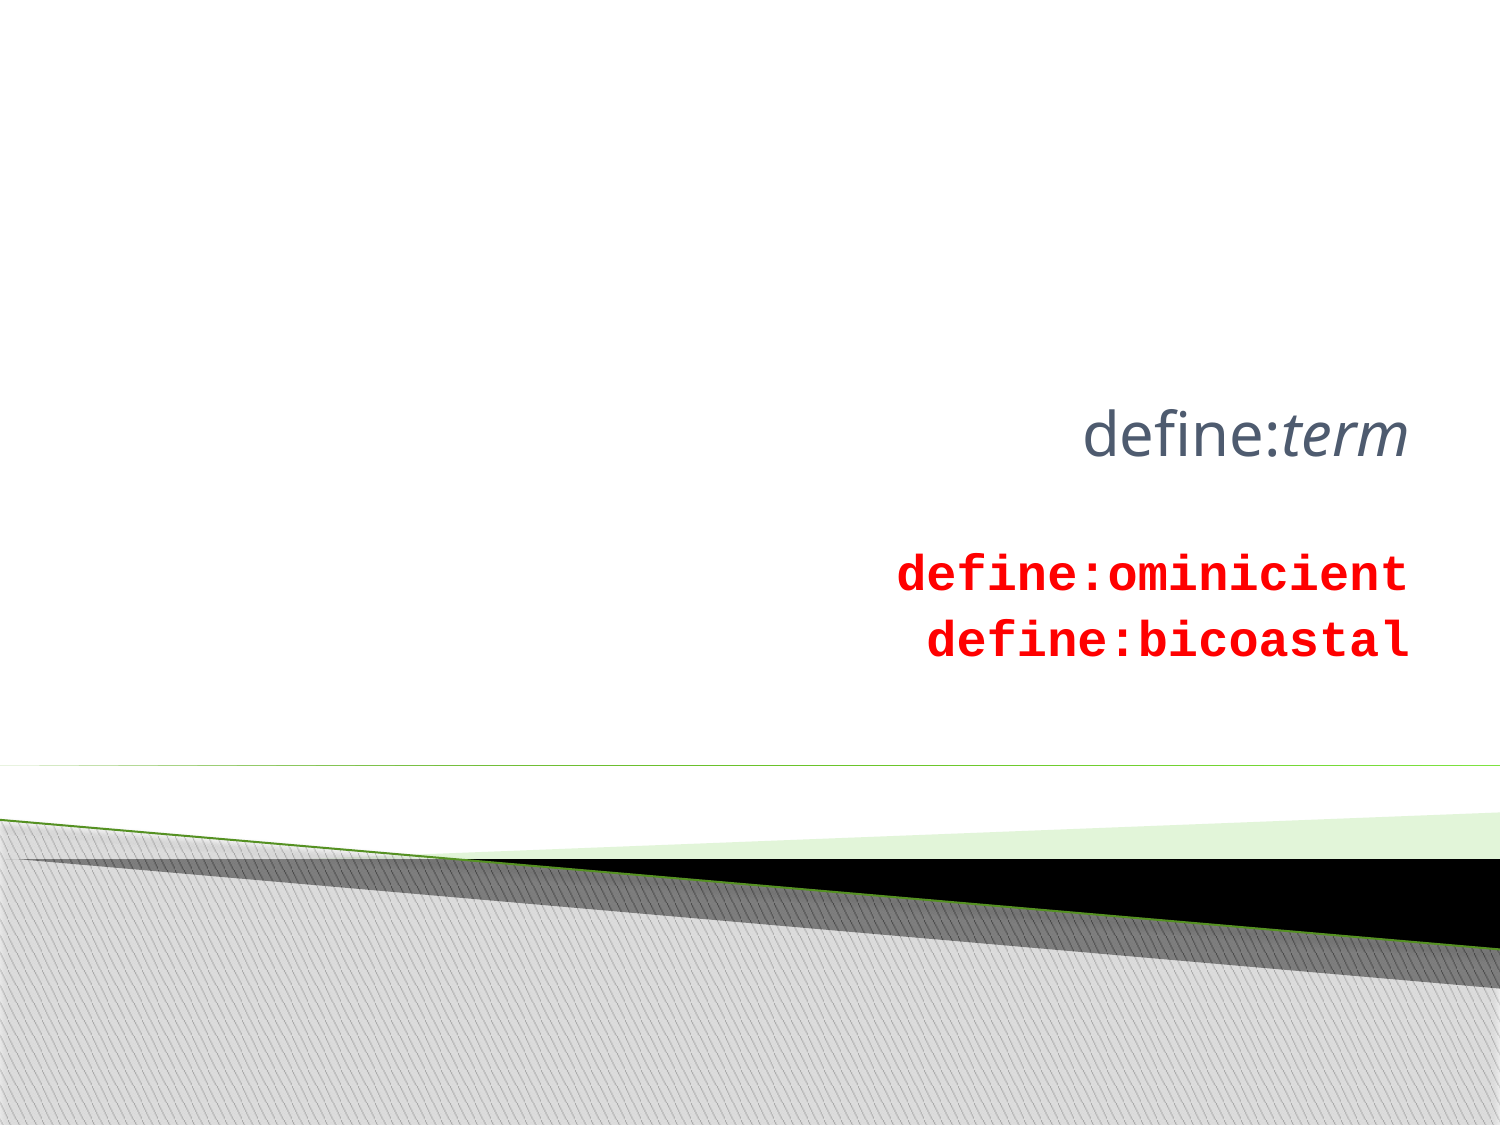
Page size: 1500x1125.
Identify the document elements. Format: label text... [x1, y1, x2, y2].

picture [5, 859, 1500, 989]
subtitle define:term define:ominicient define:bicoastal [75, 387, 1425, 675]
